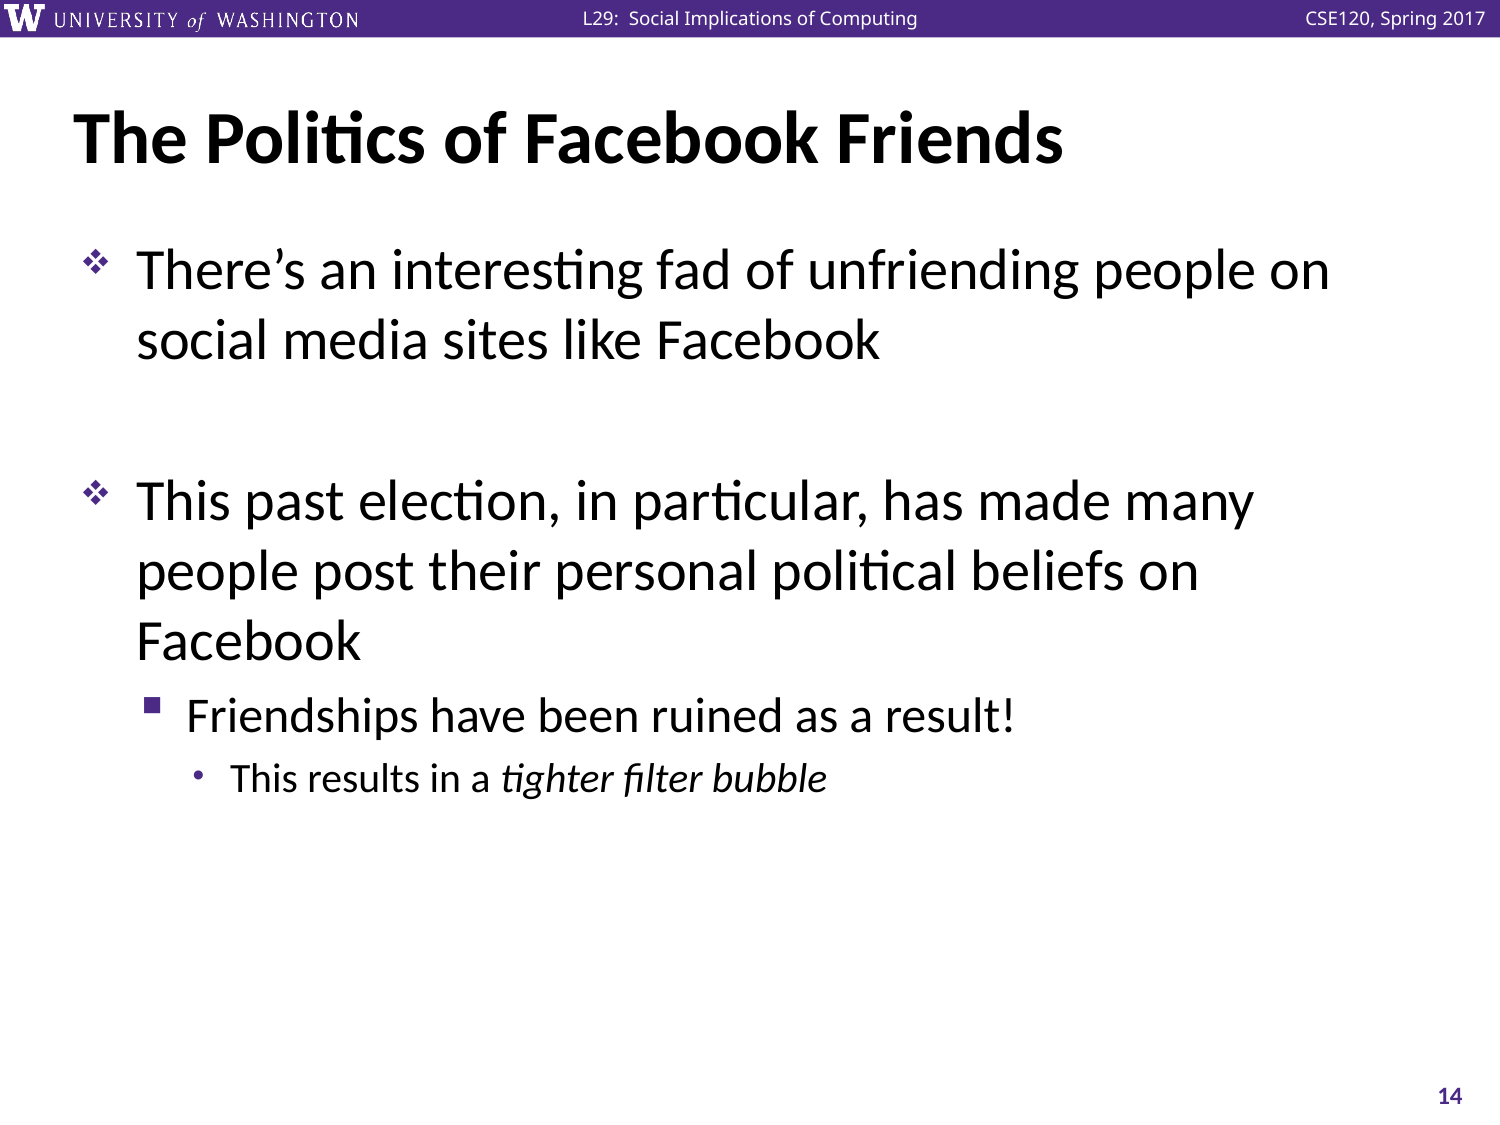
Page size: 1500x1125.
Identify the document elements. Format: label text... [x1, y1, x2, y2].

list There’s an interesting fad of unfriending people on social media sites like Facebook This past election, in particular, has made many people post their personal political beliefs on Facebook Friendships have been ruined as a result! This results in a tighter filter bubble [64, 223, 1438, 1040]
slide_number 14 [1400, 1065, 1500, 1125]
picture [4, 4, 358, 32]
title The Politics of Facebook Friends [58, 71, 1438, 197]
